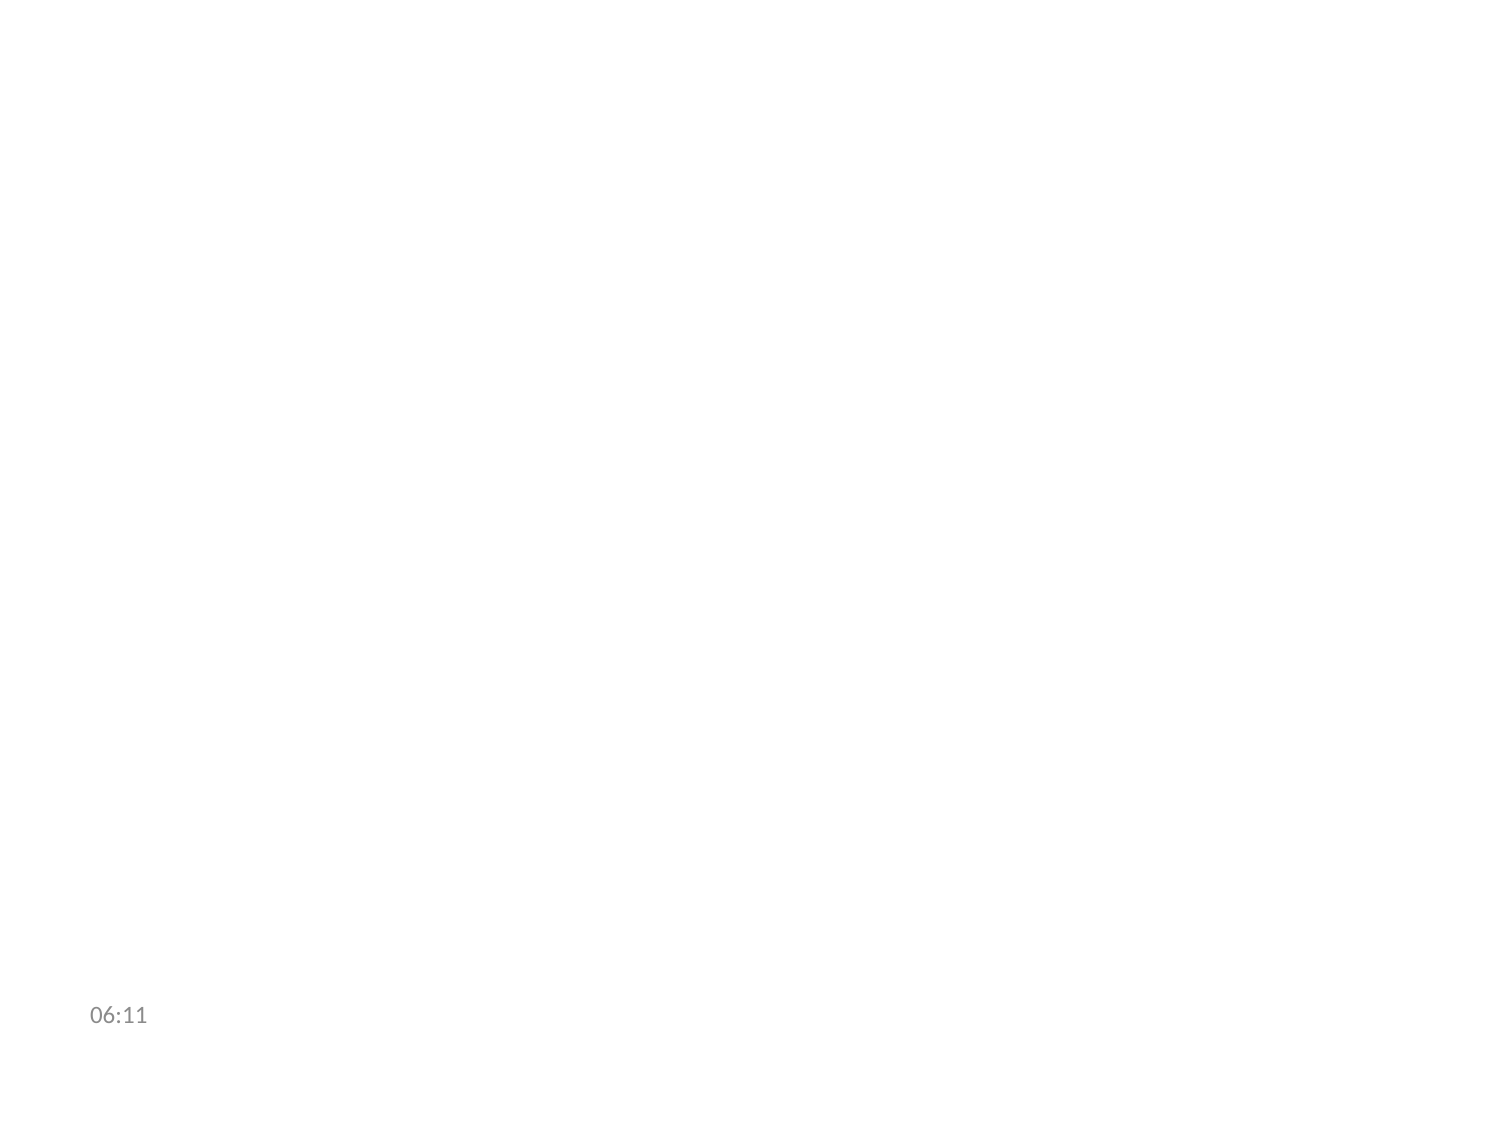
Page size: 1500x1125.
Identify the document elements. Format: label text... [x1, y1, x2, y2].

text_box 15:35 [75, 983, 425, 1044]
